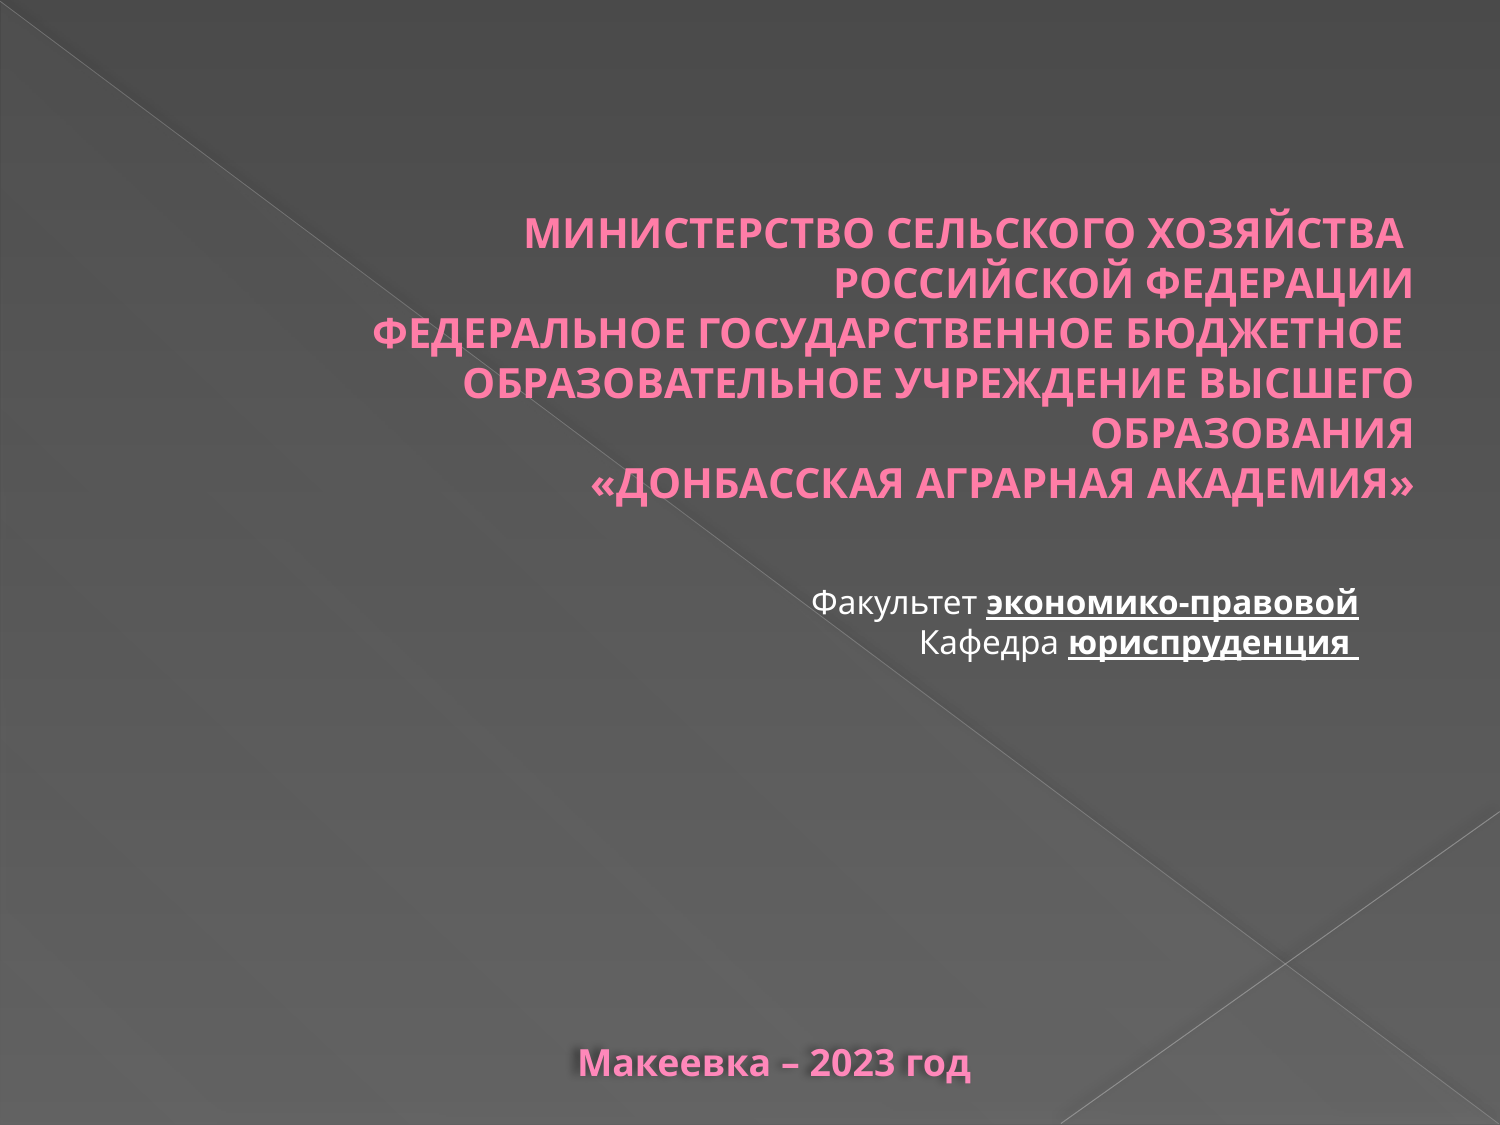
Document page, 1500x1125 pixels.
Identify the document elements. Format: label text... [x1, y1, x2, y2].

title МИНИСТЕРСТВО СЕЛЬСКОГО ХОЗЯЙСТВА РОССИЙСКОЙ ФЕДЕРАЦИИ ФЕДЕРАЛЬНОЕ ГОСУДАРСТВЕННОЕ БЮДЖЕТНОЕ ОБРАЗОВАТЕЛЬНОЕ УЧРЕЖДЕНИЕ ВЫСШЕГО ОБРАЗОВАНИЯ «ДОНБАССКАЯ АГРАРНАЯ АКАДЕМИЯ» [58, 257, 1430, 506]
text_box Макеевка – 2023 год [562, 1031, 986, 1091]
text_box Факультет экономико-правовой Кафедра юриспруденция [796, 574, 1375, 669]
